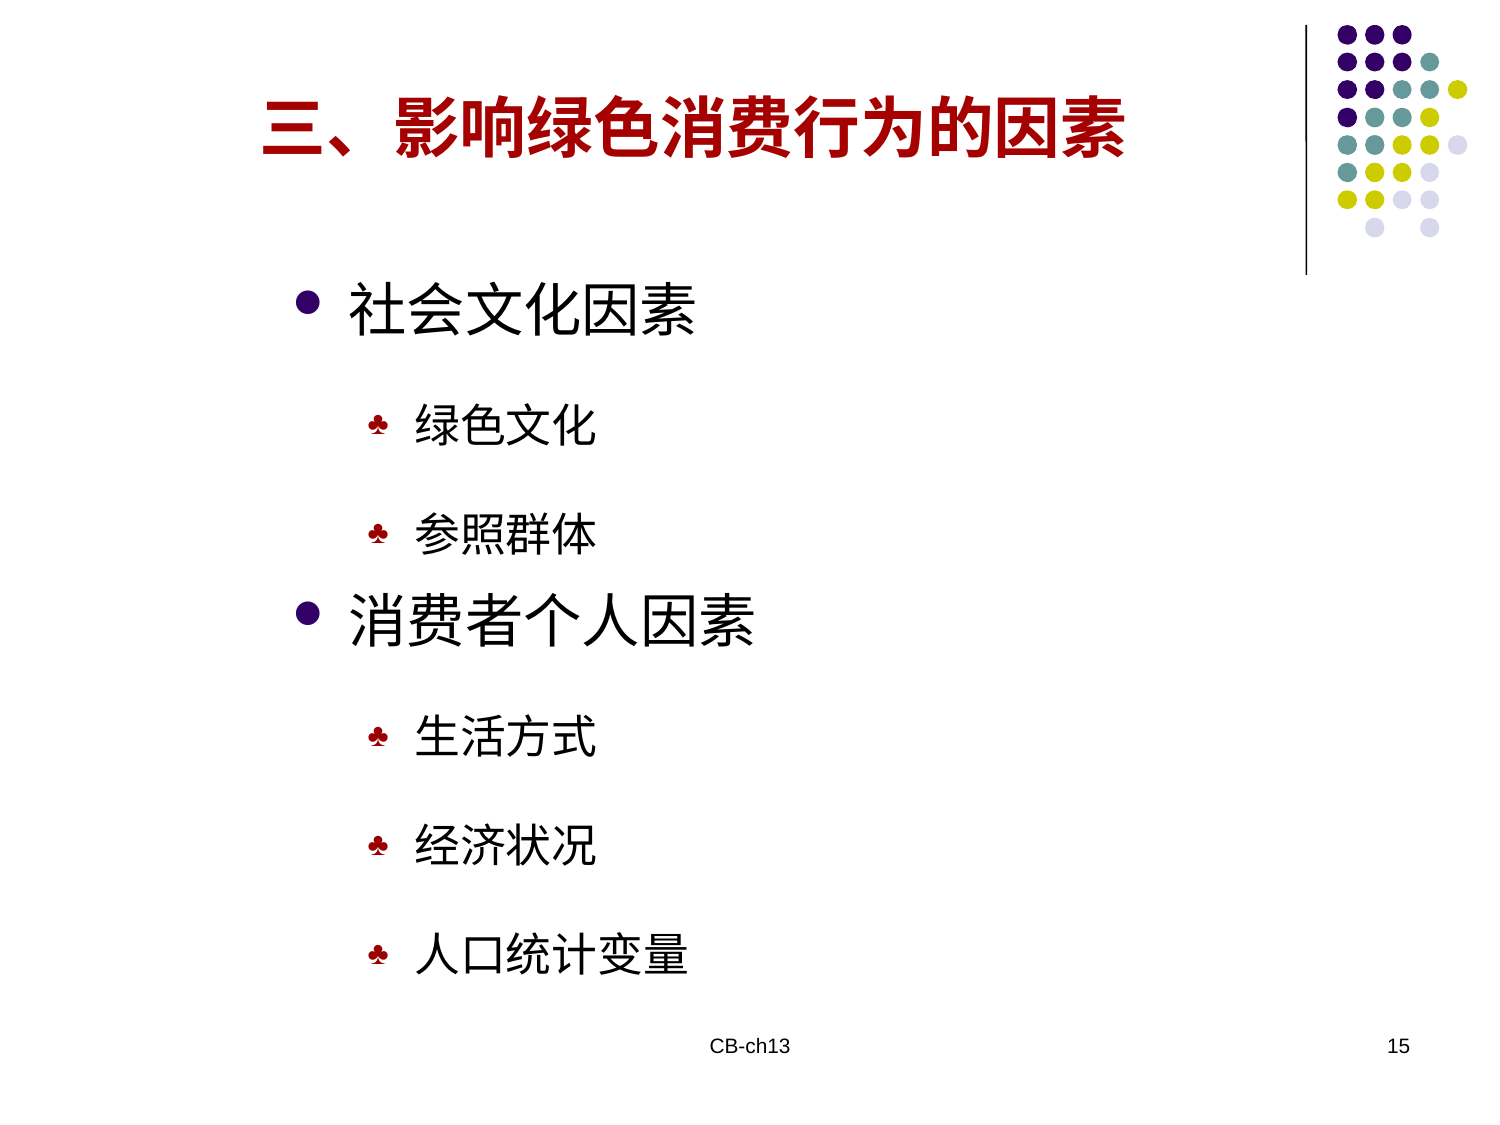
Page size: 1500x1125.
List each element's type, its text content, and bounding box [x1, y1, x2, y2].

title 三、影响绿色消费行为的因素 [74, 19, 1313, 233]
list 社会文化因素 绿色文化 参照群体 消费者个人因素 生活方式 经济状况 人口统计变量 [277, 278, 1416, 1003]
footer CB-ch13 [512, 1024, 988, 1101]
slide_number 15 [1074, 1024, 1426, 1101]
